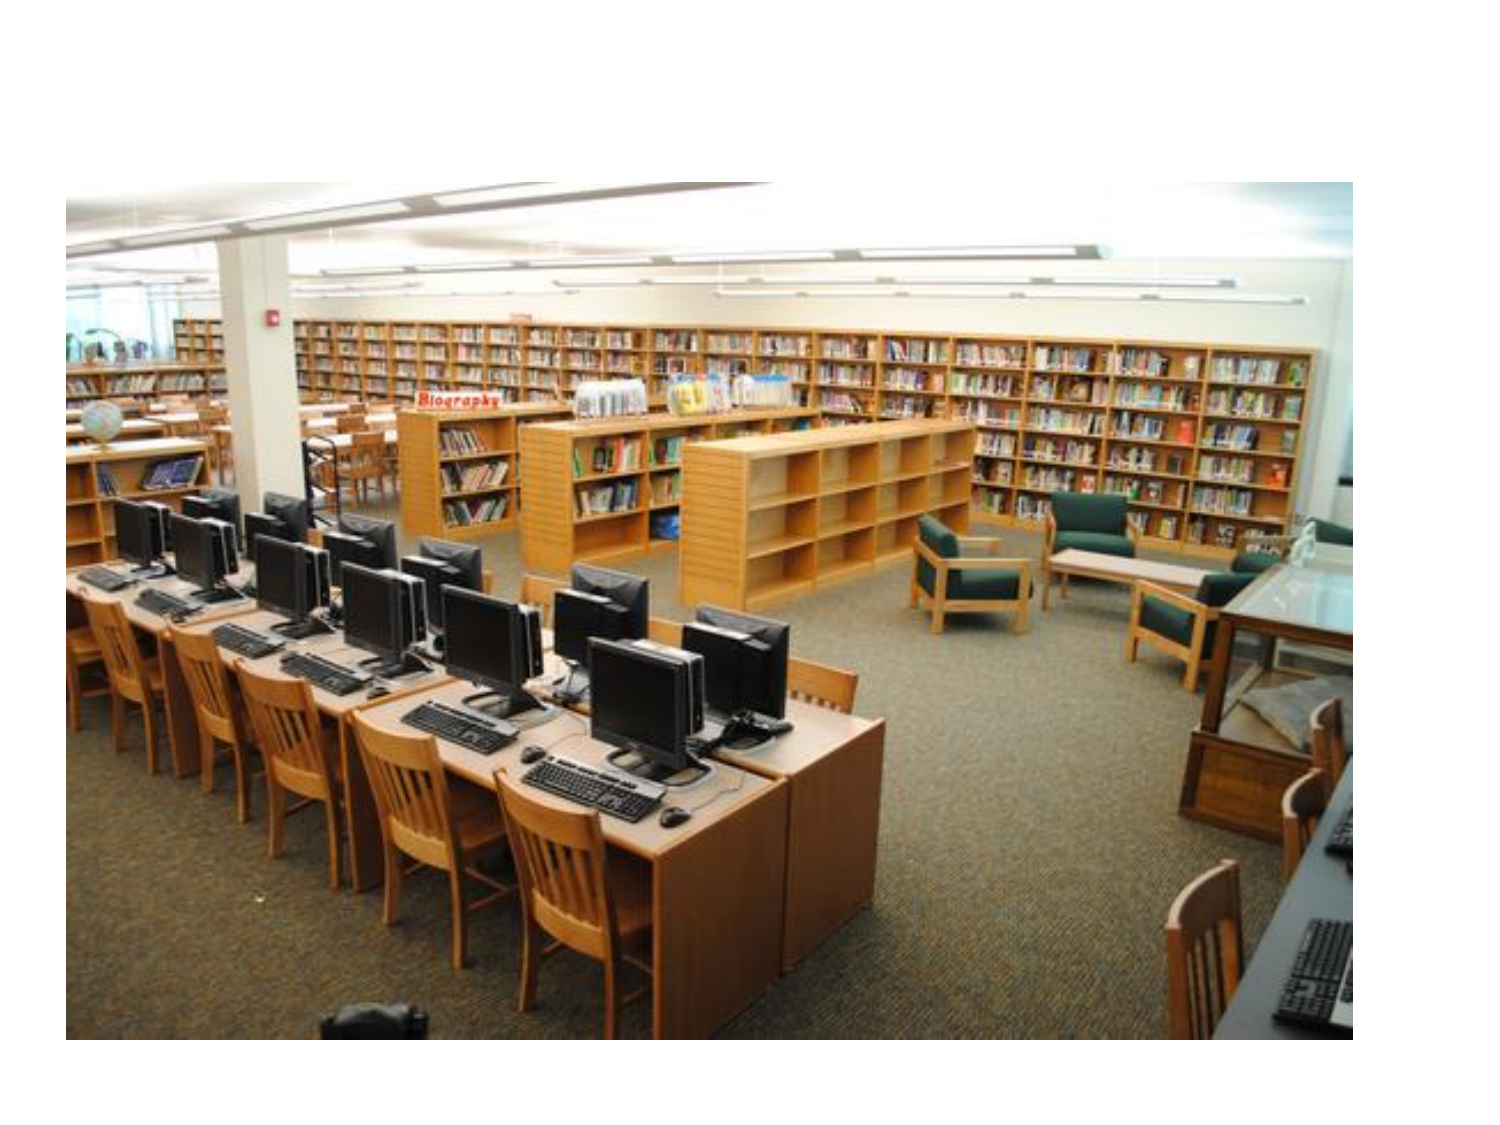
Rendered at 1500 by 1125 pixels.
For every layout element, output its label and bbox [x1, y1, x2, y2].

picture [66, 182, 1354, 1040]
